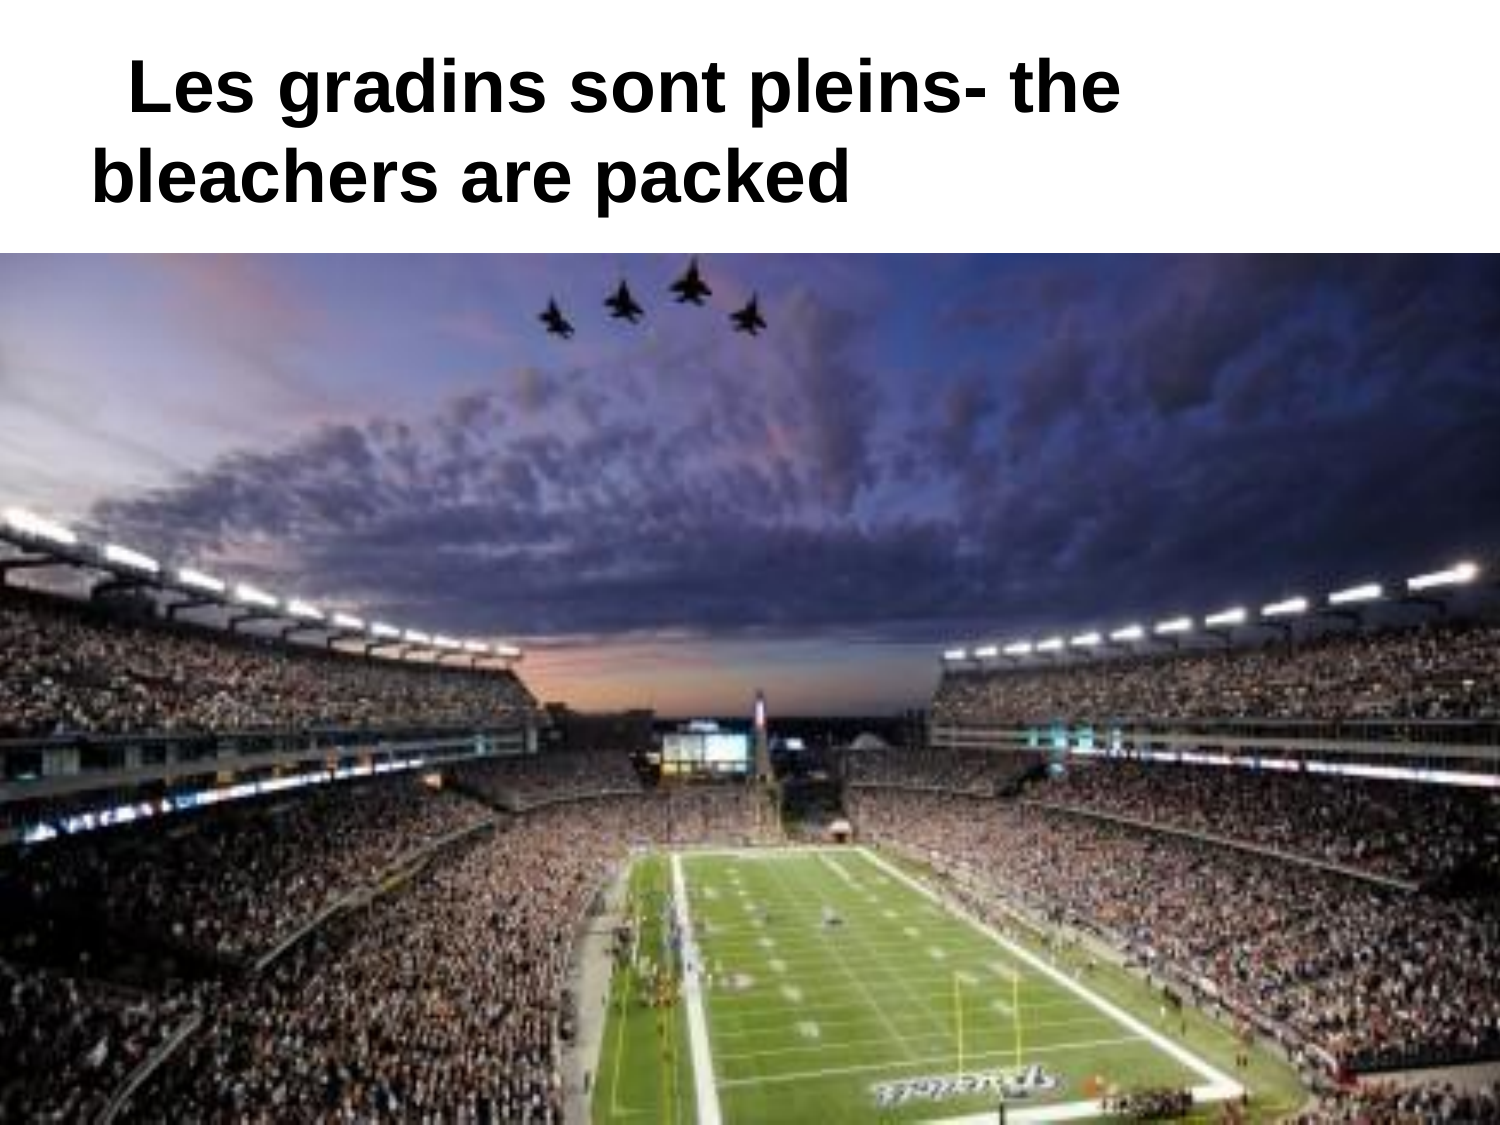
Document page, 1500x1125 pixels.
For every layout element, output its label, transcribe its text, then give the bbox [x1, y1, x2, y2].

title Les gradins sont pleins- the bleachers are packed [75, 14, 1425, 233]
text_box [0, 253, 1500, 1125]
